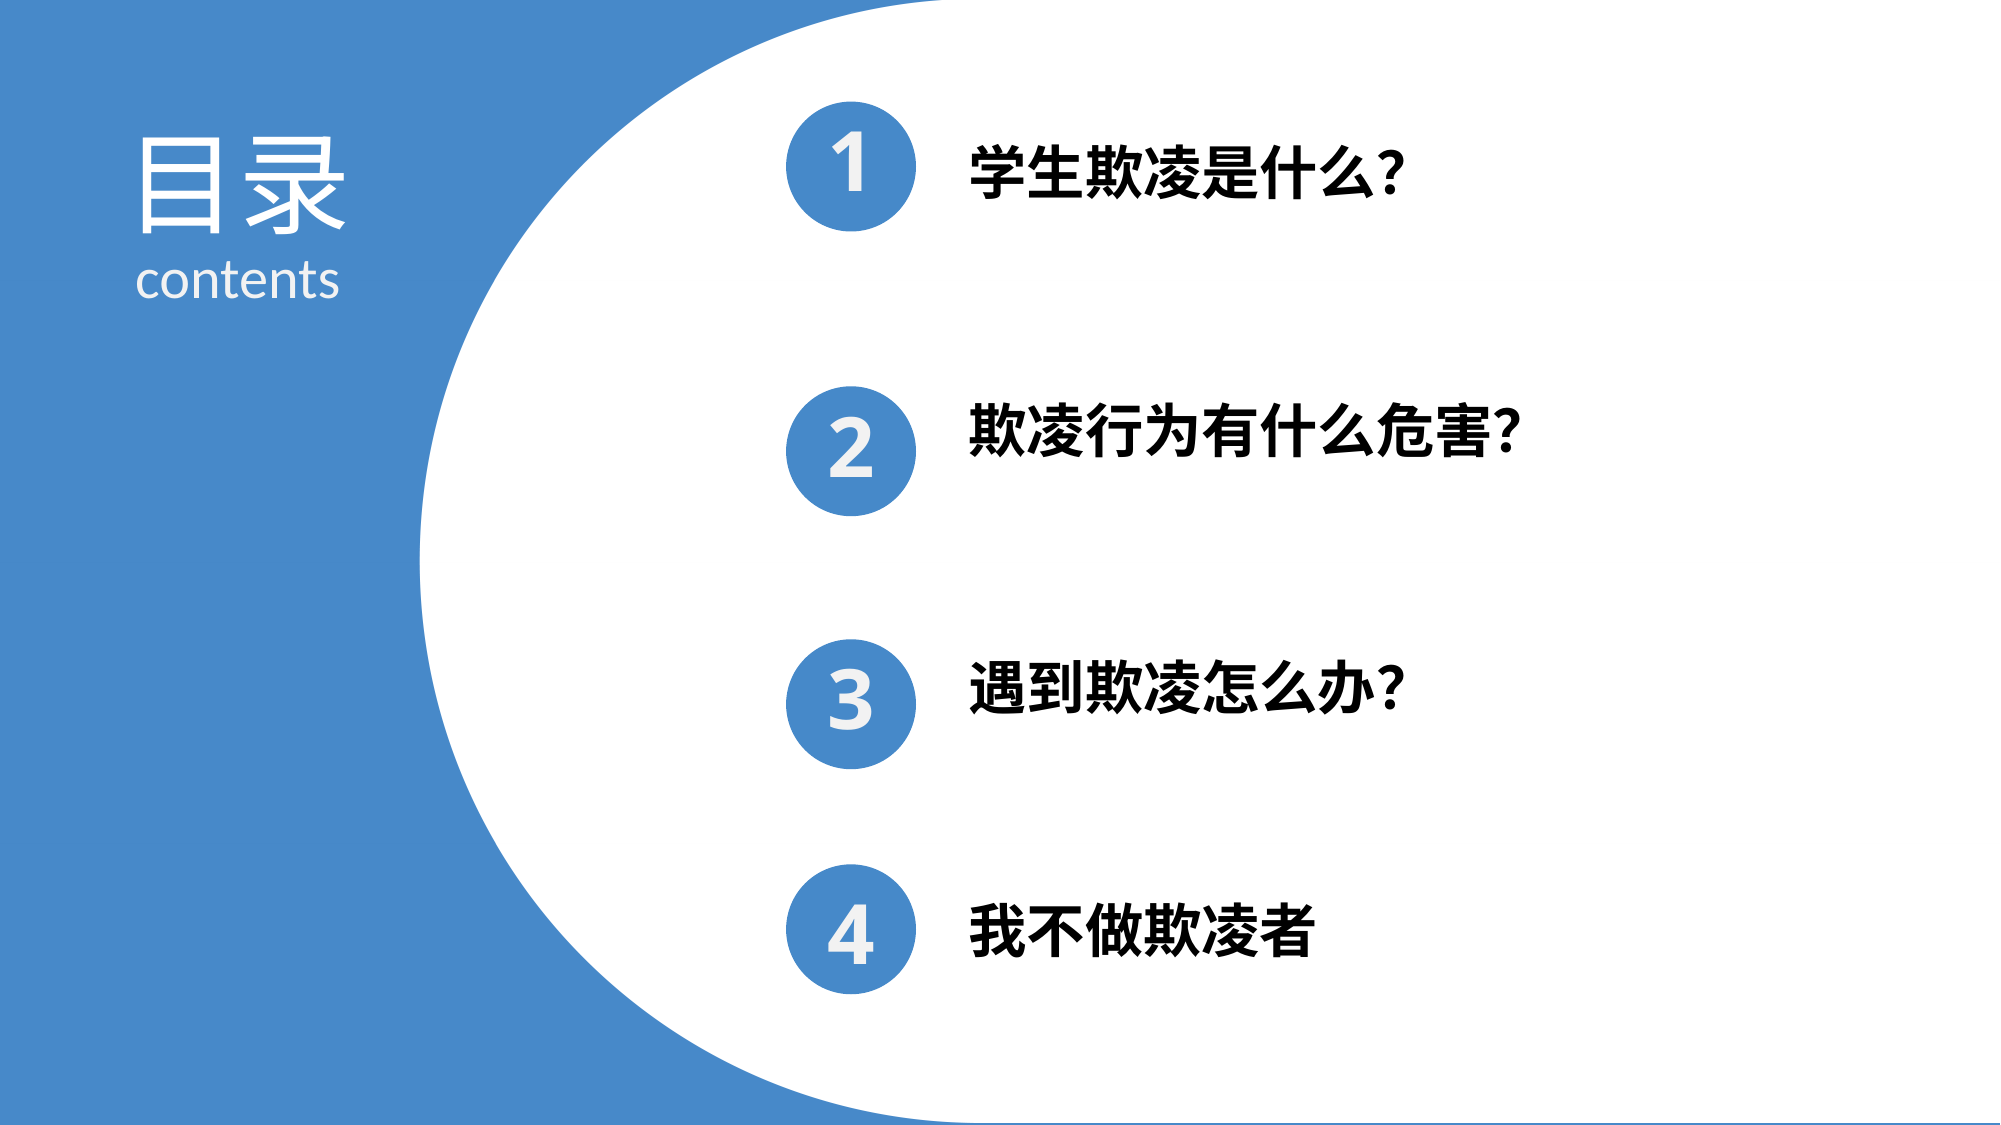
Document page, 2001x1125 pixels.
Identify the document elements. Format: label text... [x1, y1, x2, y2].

text_box [825, 990, 877, 996]
text_box 我不做欺凌者 [953, 886, 1767, 972]
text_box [785, 100, 917, 990]
text_box 欺凌行为有什么危害？ [953, 386, 1767, 472]
picture [0, 0, 2000, 1125]
text_box 遇到欺凌怎么办？ [953, 643, 1767, 729]
text_box 目录 [78, 105, 398, 256]
text_box contents [120, 233, 356, 319]
text_box 学生欺凌是什么？ [953, 128, 1767, 214]
